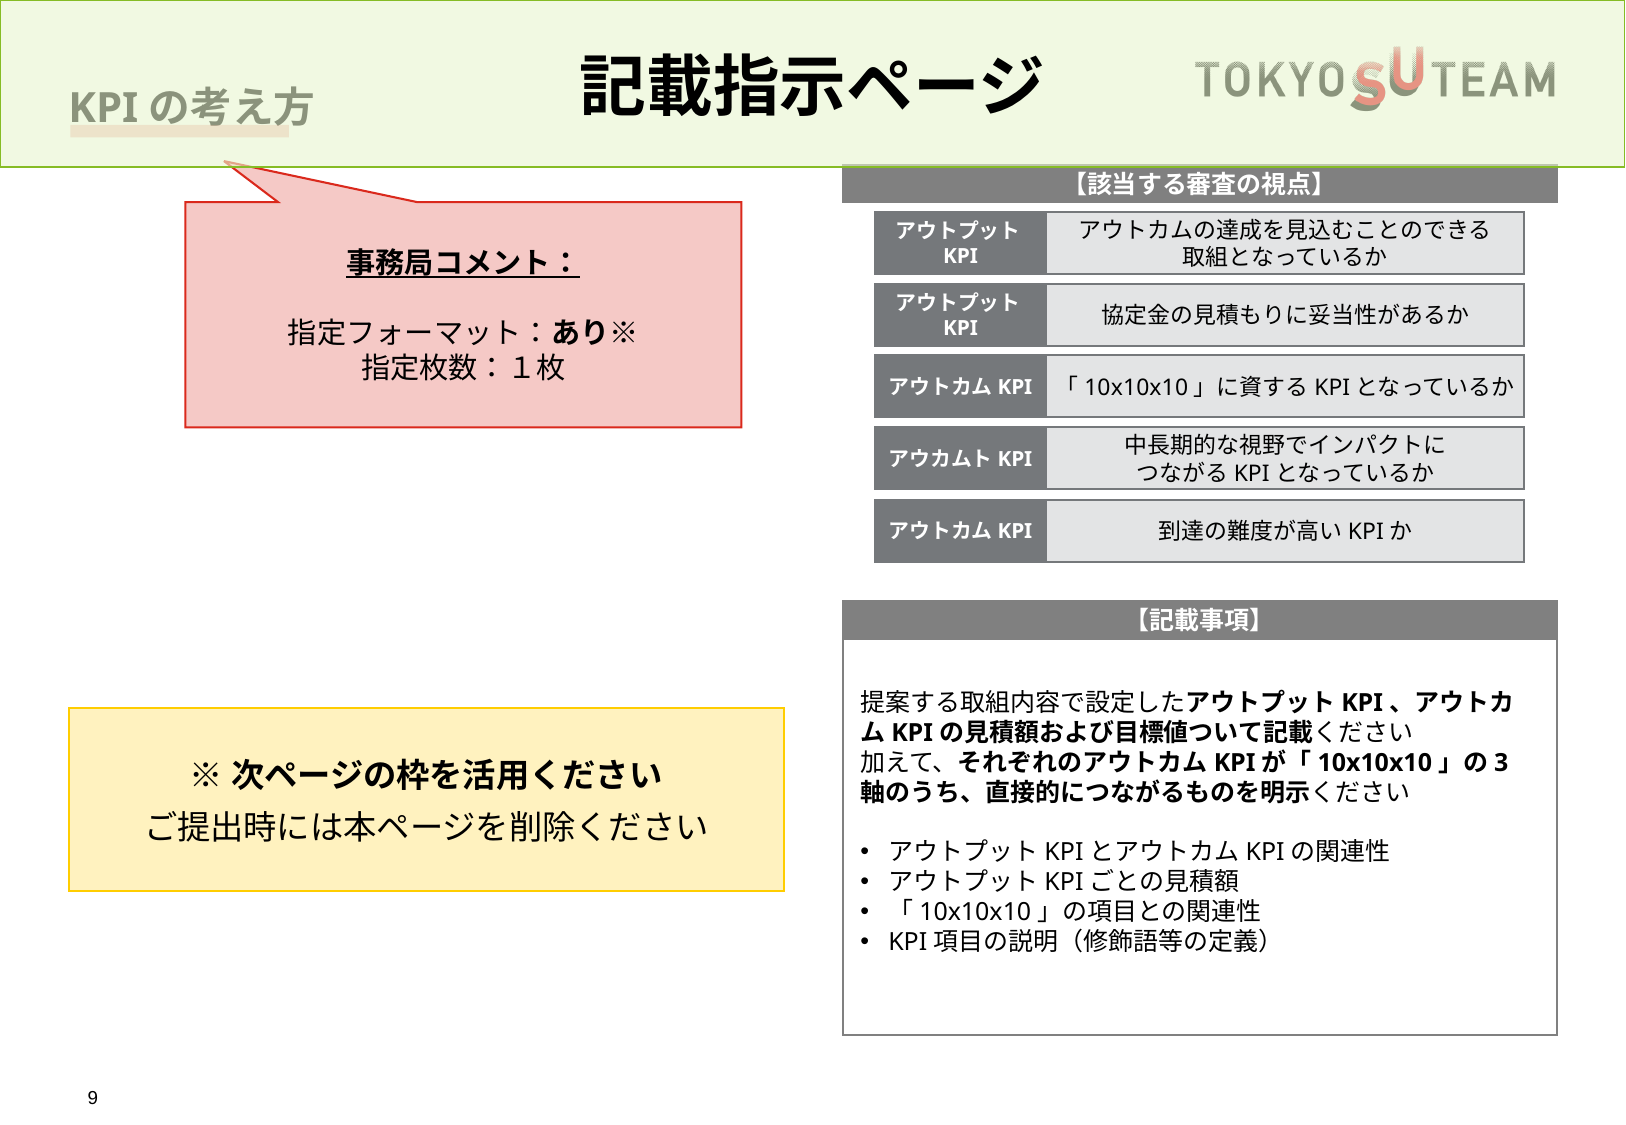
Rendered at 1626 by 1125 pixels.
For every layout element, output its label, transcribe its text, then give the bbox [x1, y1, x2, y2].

picture [1194, 45, 1557, 115]
text_box 記載指示ページ [0, 0, 1625, 167]
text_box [842, 164, 1557, 562]
text_box 事務局コメント： 指定フォーマット：あり※ 指定枚数：１枚 [185, 167, 742, 428]
slide_number 9 [68, 1080, 98, 1109]
text_box ※次ページの枠を活用ください ご提出時には本ページを削除ください [69, 708, 784, 892]
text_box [842, 600, 1557, 1036]
